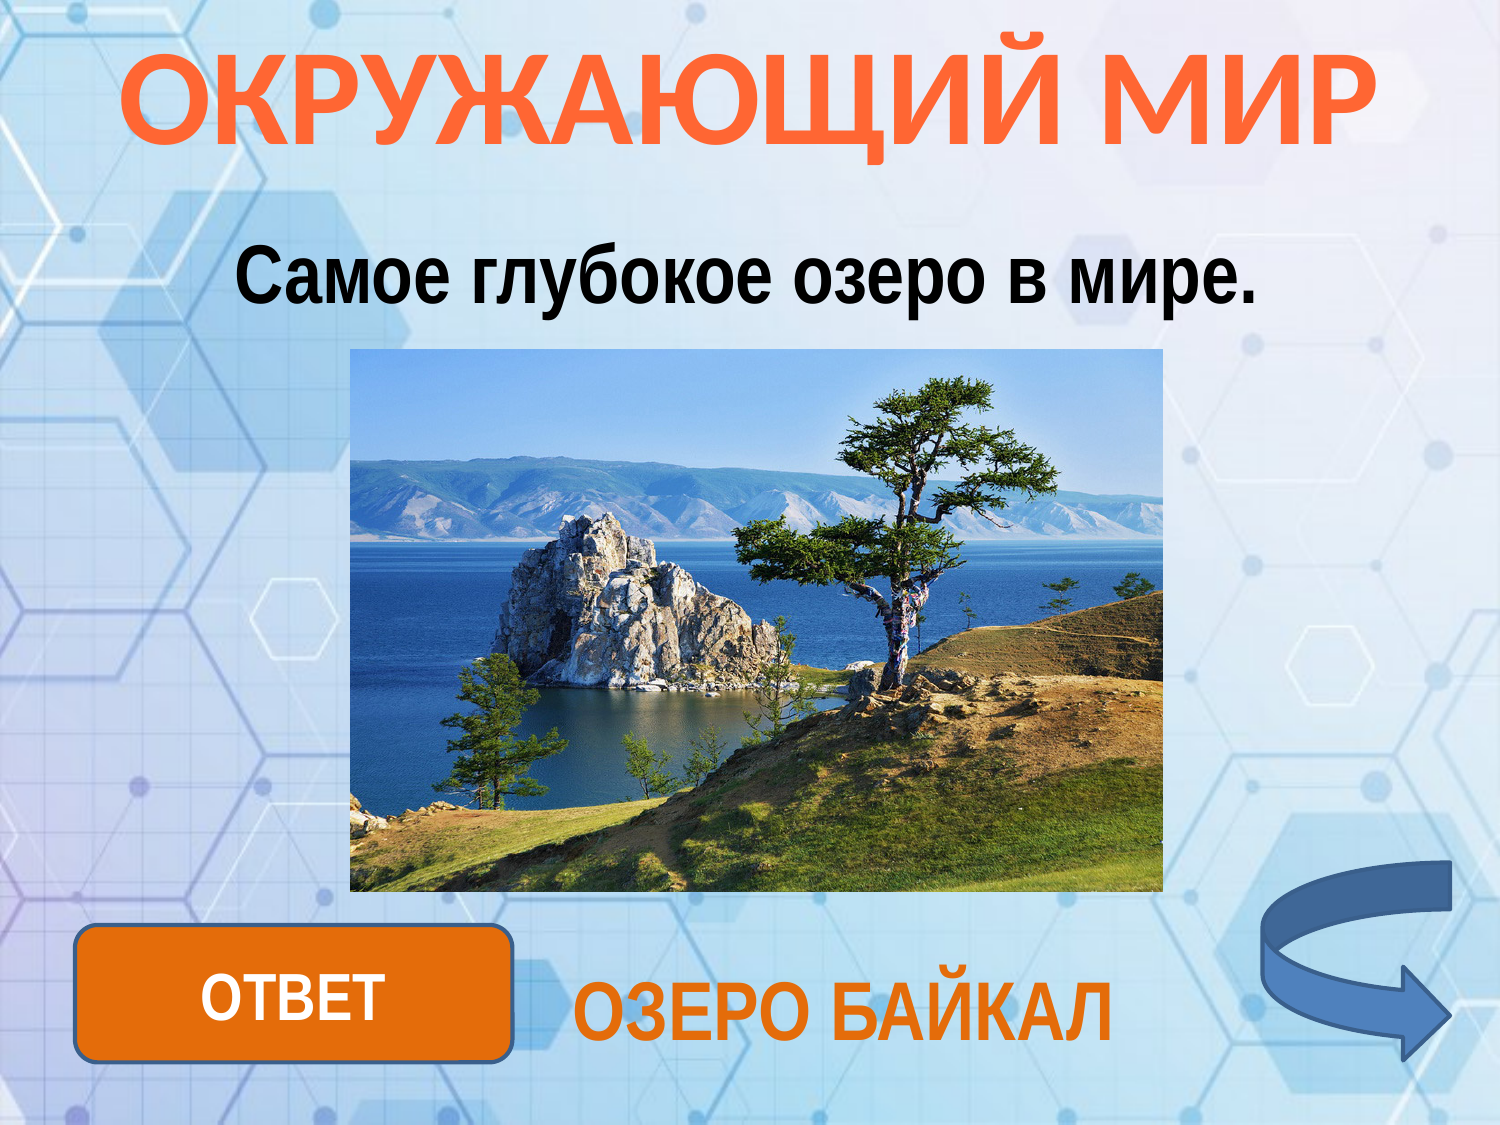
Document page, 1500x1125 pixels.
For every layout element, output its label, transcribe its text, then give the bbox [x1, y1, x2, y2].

text_box [1313, 964, 1453, 1063]
text_box [1260, 860, 1453, 950]
text_box ОКРУЖАЮЩИЙ МИР [0, 0, 1500, 180]
text_box ОТВЕТ [72, 922, 515, 1065]
picture [0, 180, 1500, 1125]
text_box Самое глубокое озеро в мире. [162, 212, 1350, 488]
text_box ОЗЕРО БАЙКАЛ [375, 950, 1313, 1065]
